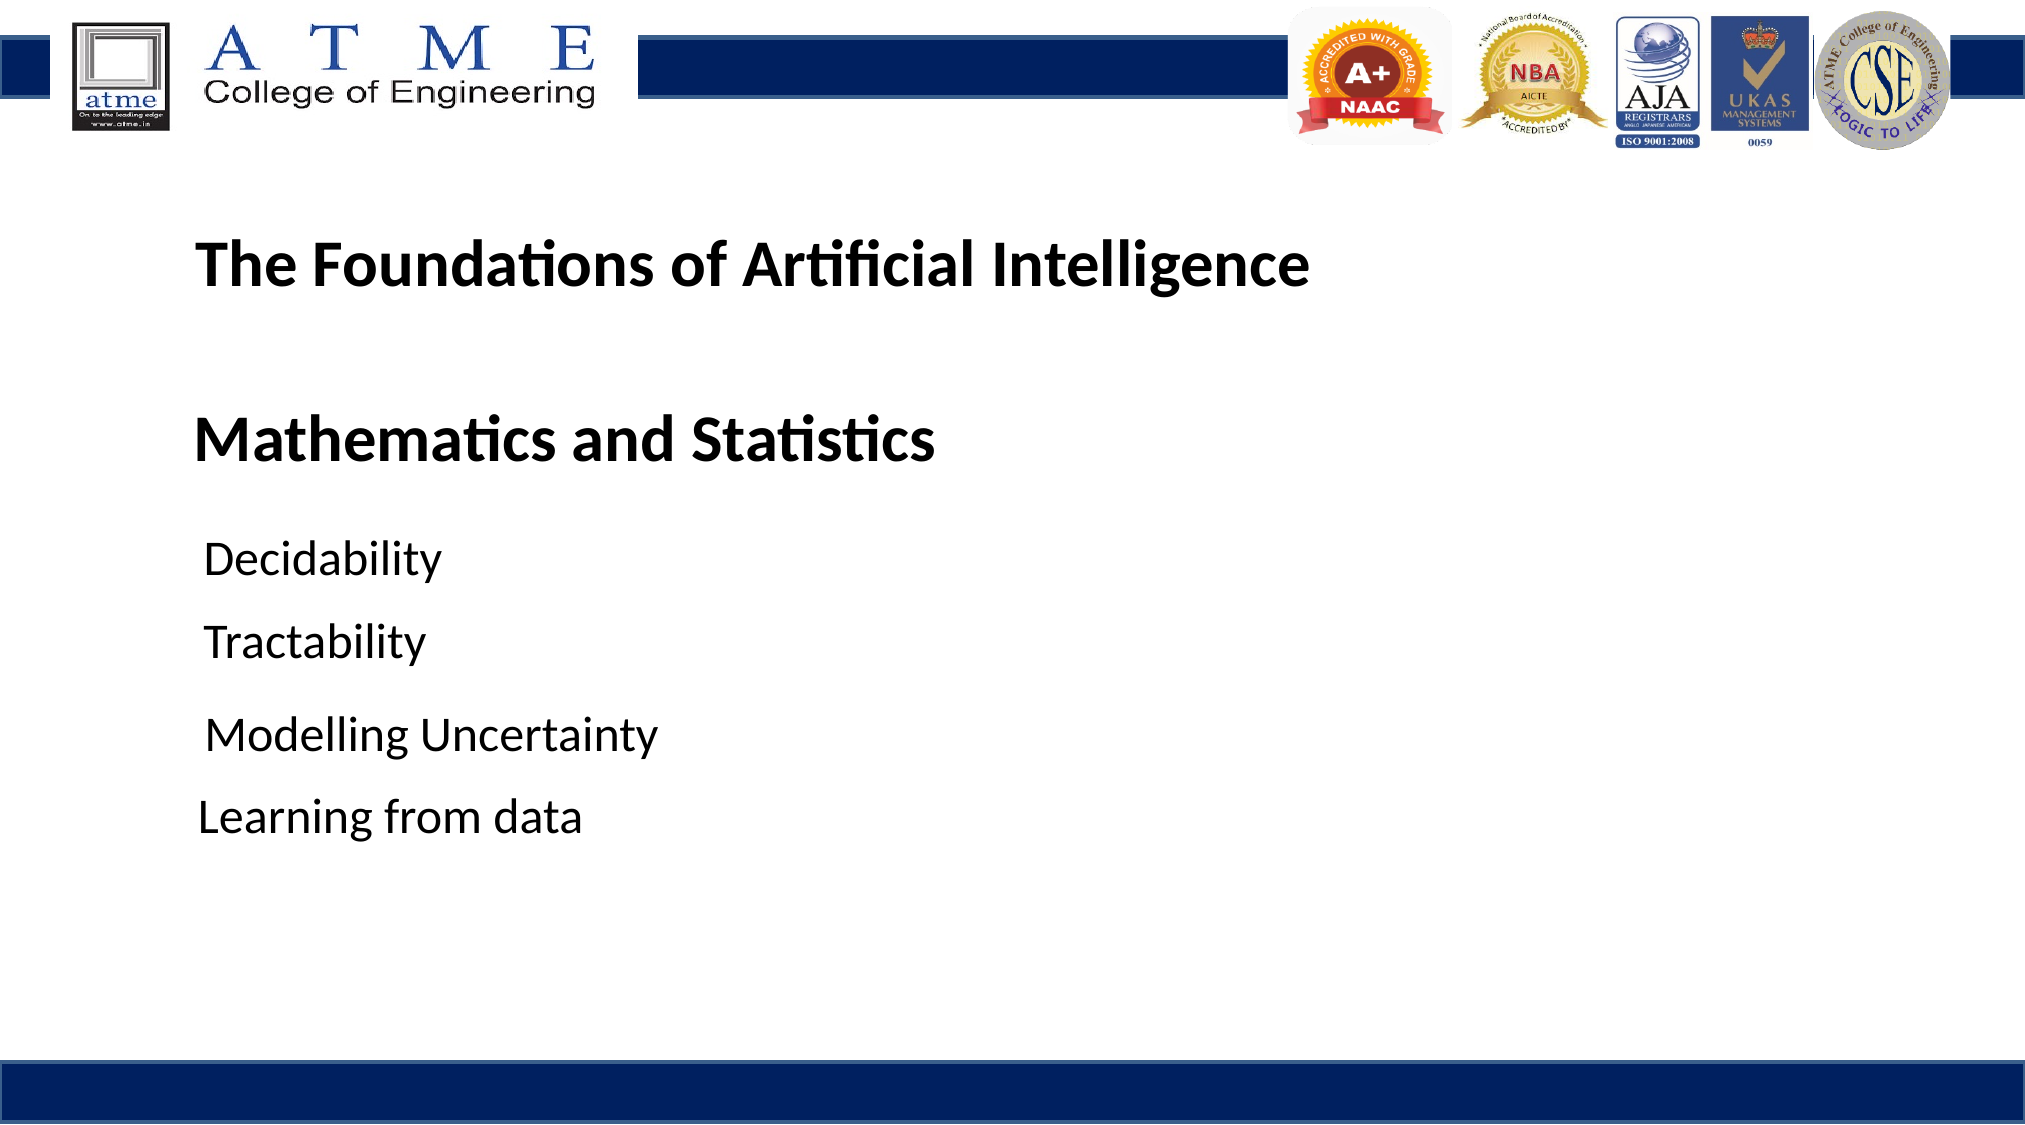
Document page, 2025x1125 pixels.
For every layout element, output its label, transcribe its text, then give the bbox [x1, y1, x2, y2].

text_box The Foundations of Artificial Intelligence [180, 212, 1327, 308]
picture [50, 0, 638, 150]
picture [1814, 9, 1951, 151]
text_box Modelling Uncertainty [189, 694, 675, 770]
text_box Decidability [188, 517, 458, 593]
text_box Tractability [188, 601, 442, 677]
text_box Mathematics and Statistics [179, 387, 952, 483]
text_box Learning from data [183, 775, 599, 851]
picture [1287, 6, 1813, 150]
